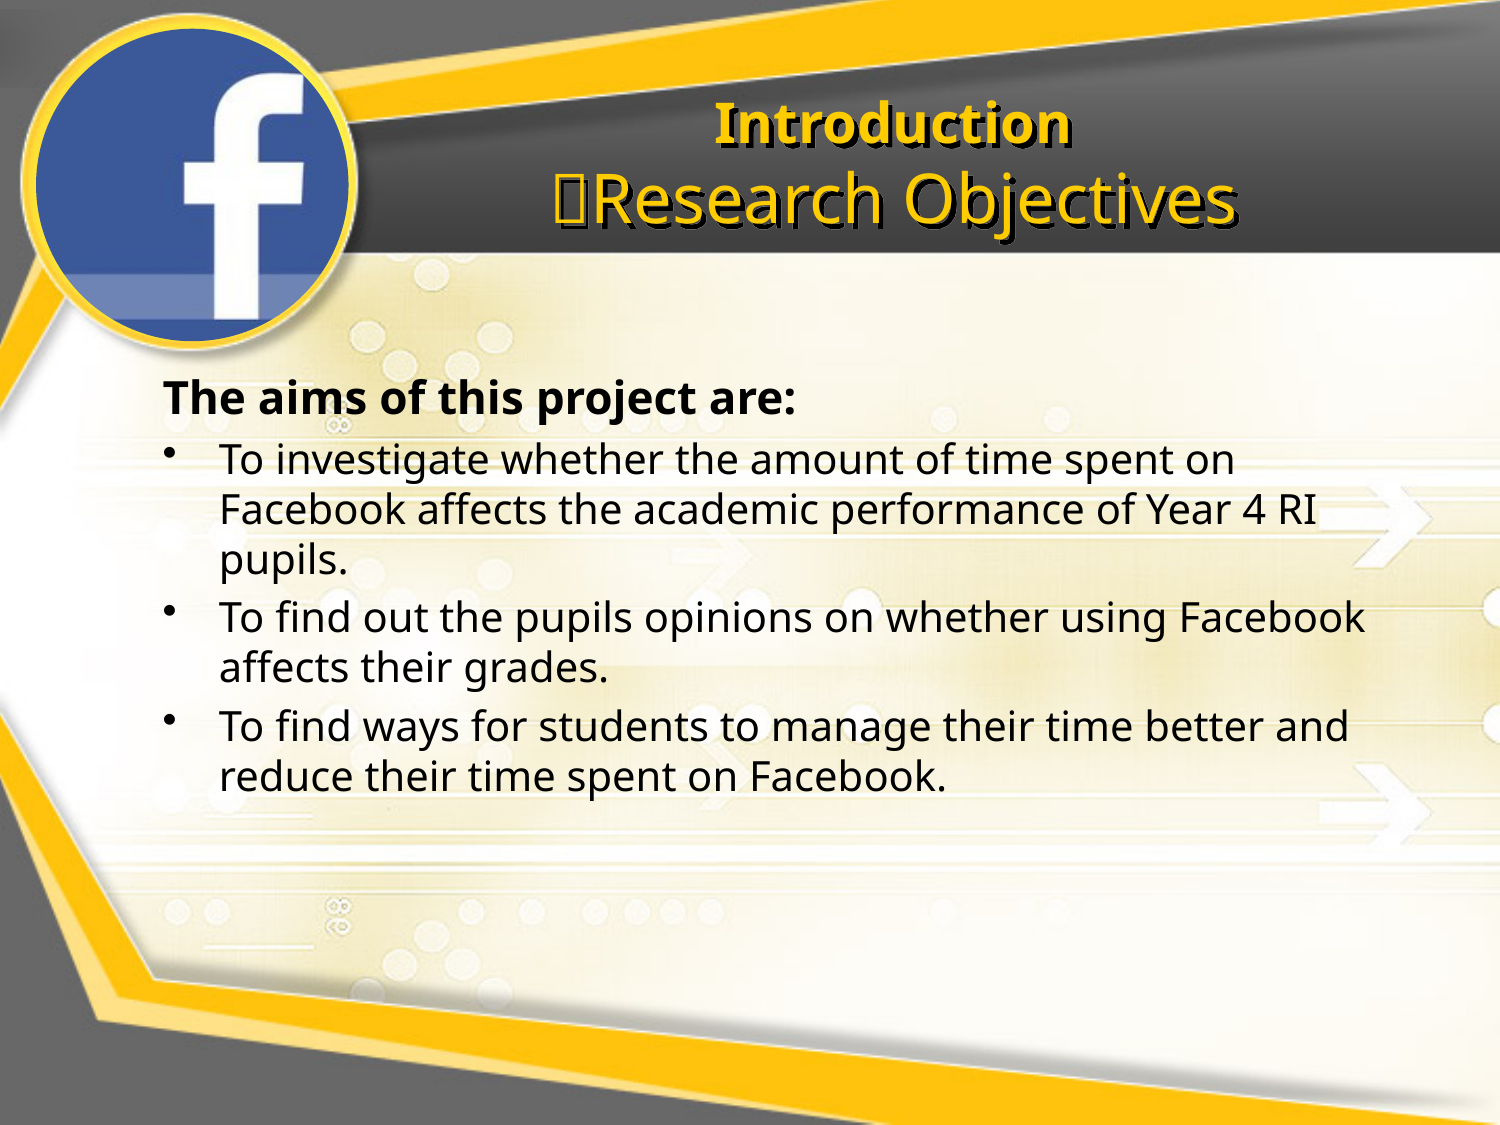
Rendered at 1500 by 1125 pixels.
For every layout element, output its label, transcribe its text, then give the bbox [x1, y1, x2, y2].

list The aims of this project are: To investigate whether the amount of time spent on Facebook affects the academic performance of Year 4 RI pupils. To find out the pupils opinions on whether using Facebook affects their grades. To find ways for students to manage their time better and reduce their time spent on Facebook. [147, 361, 1426, 977]
title Introduction Research Objectives [362, 89, 1426, 236]
picture [0, 0, 1500, 1125]
